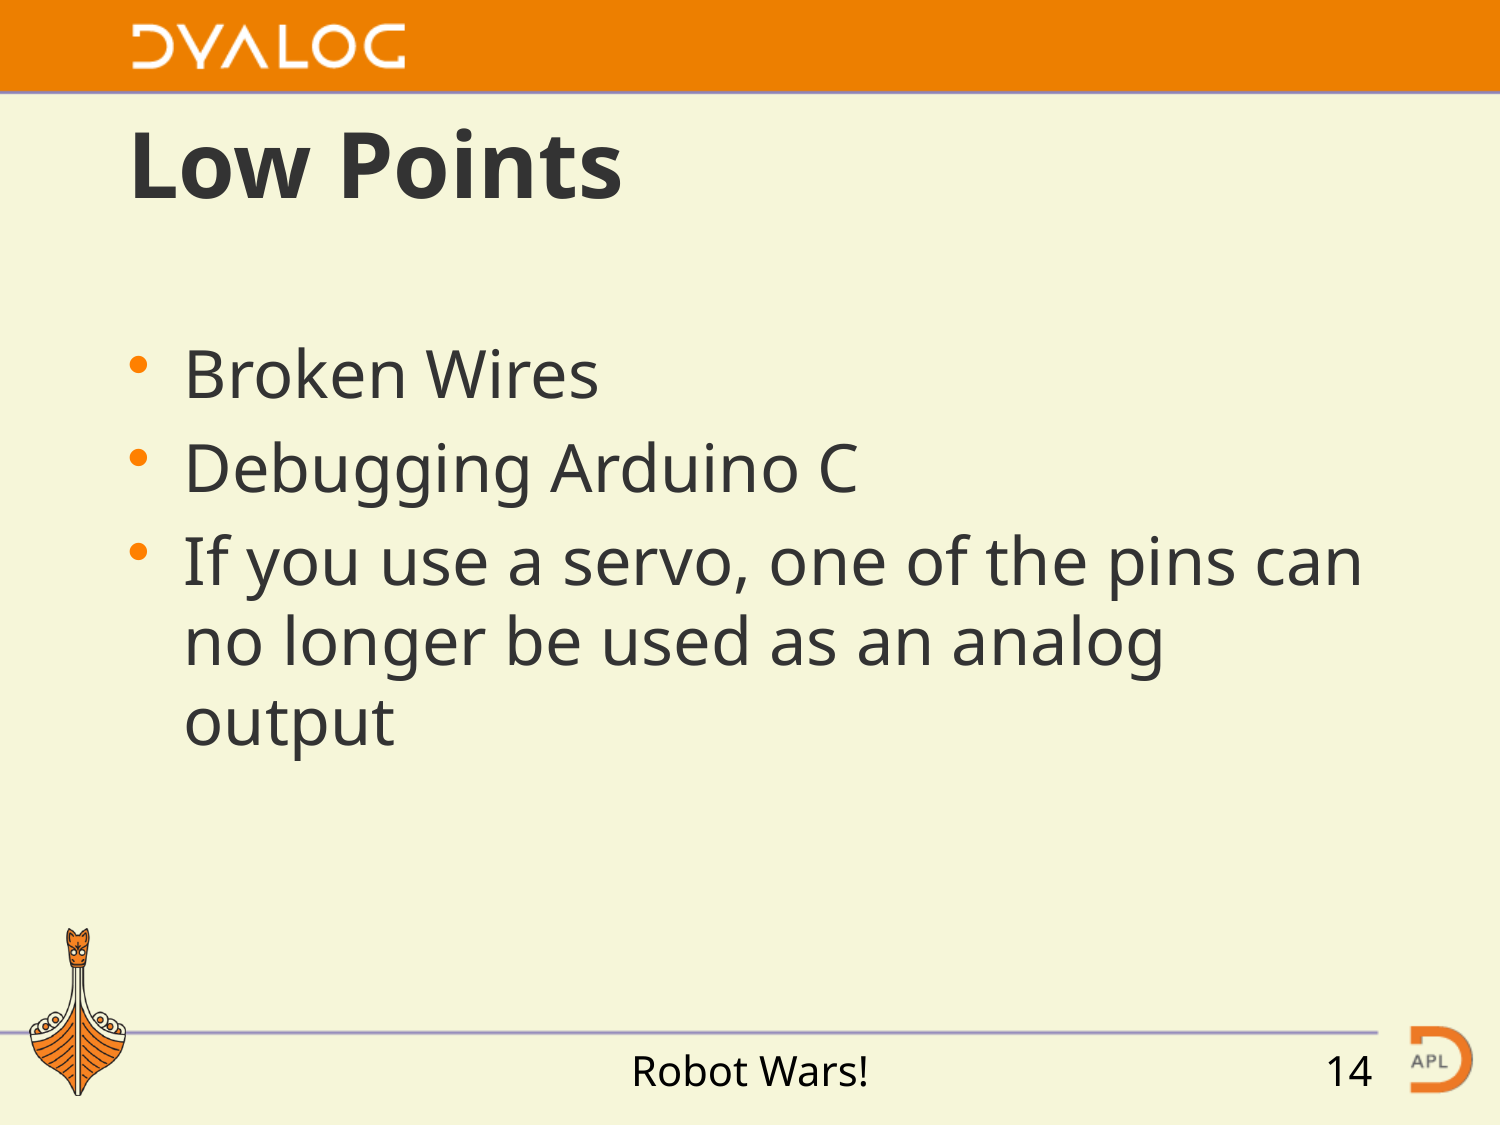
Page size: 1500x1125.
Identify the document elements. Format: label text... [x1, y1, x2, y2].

picture [0, 0, 1500, 1125]
title Low Points [112, 99, 1388, 288]
footer Robot Wars! [512, 1037, 988, 1113]
list Broken Wires Debugging Arduino C If you use a servo, one of the pins can no longer be used as an analog output [112, 324, 1388, 1000]
slide_number 14 [1074, 1037, 1388, 1113]
